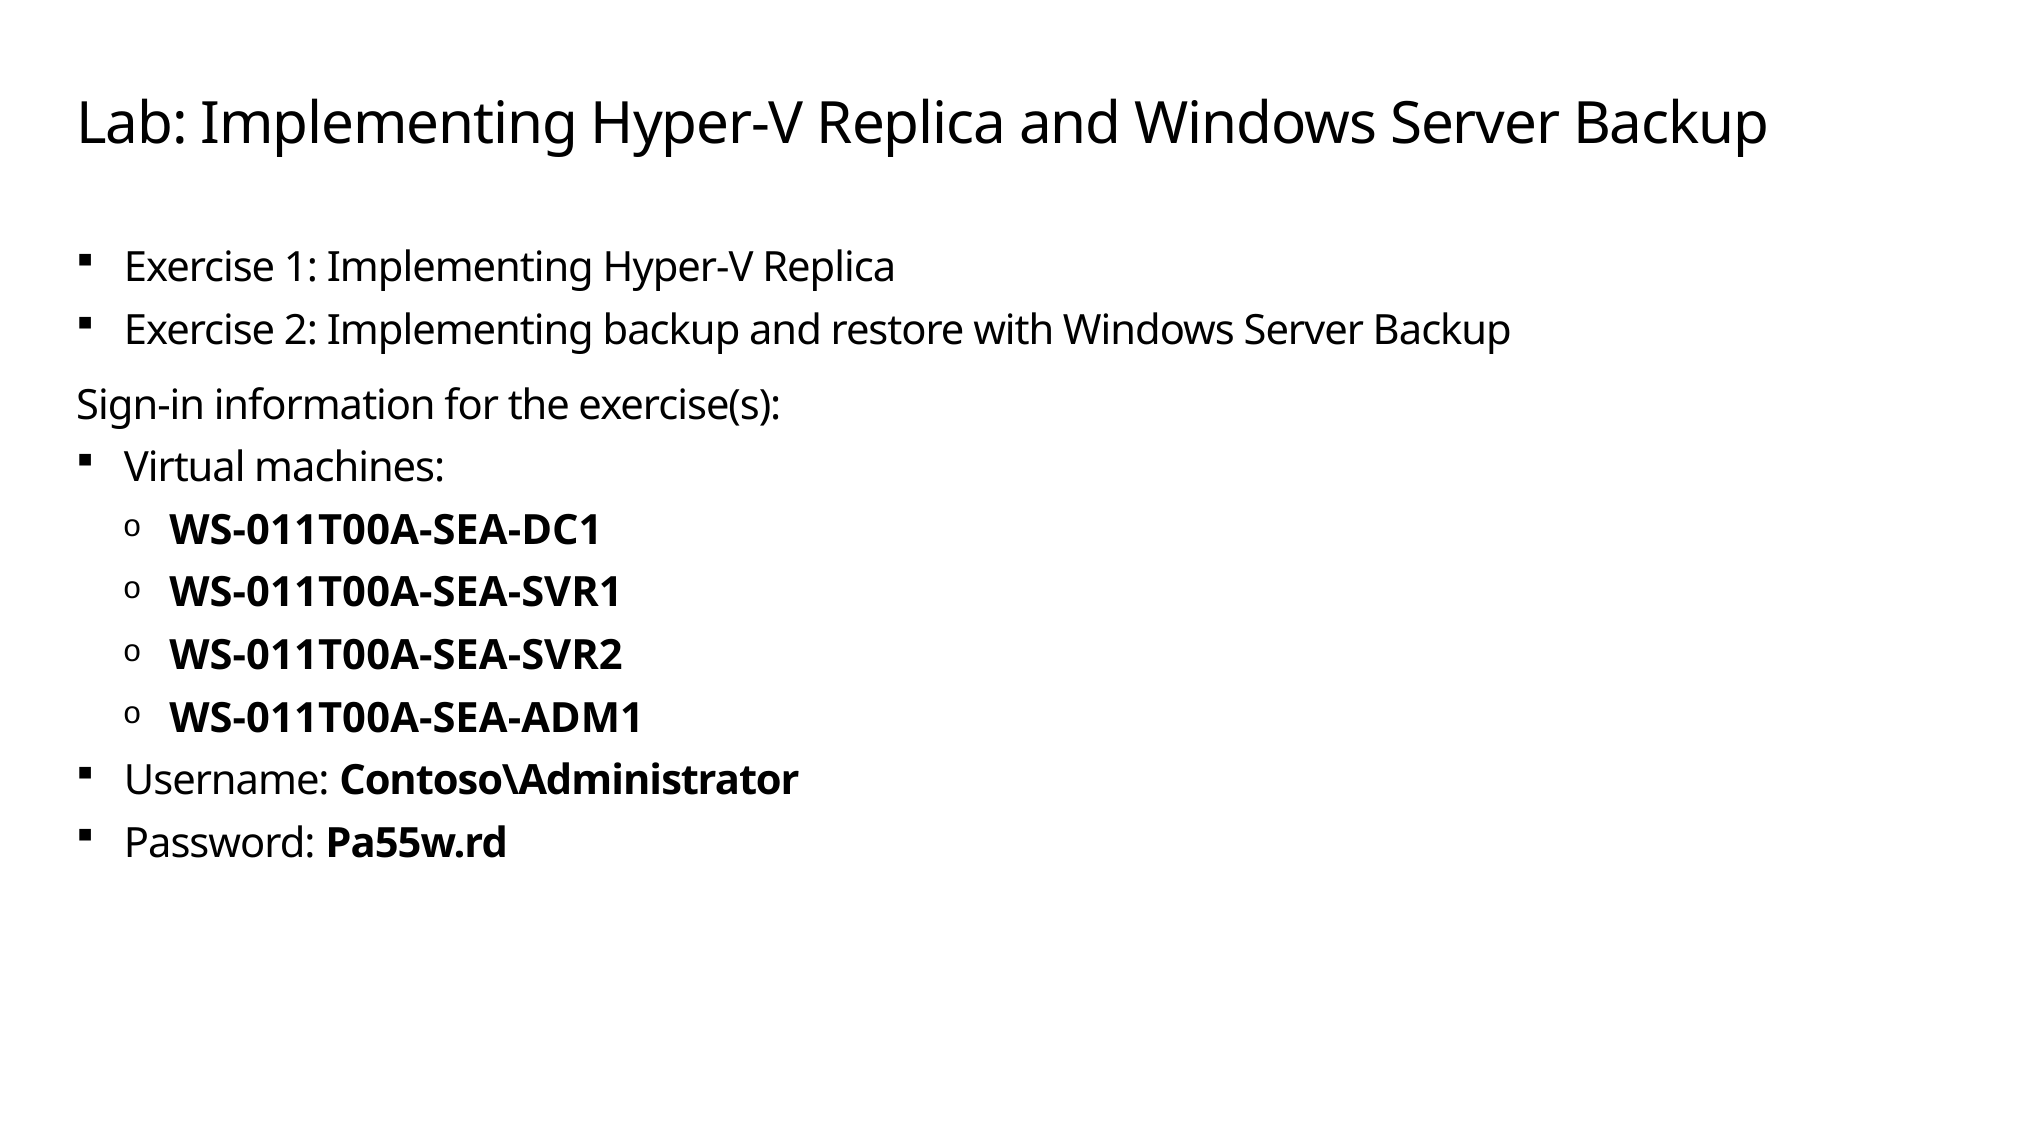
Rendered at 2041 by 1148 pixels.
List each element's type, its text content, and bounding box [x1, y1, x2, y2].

list Exercise 1: Implementing Hyper-V Replica Exercise 2: Implementing backup and restore with Windows Server Backup Sign-in information for the exercise(s): Virtual machines: WS-011T00A-SEA-DC1 WS-011T00A-SEA-SVR1 WS-011T00A-SEA-SVR2 WS-011T00A-SEA-ADM1 Username: Contoso\Administrator Password: Pa55w.rd [76, 240, 1970, 1074]
title Lab: Implementing Hyper-V Replica and Windows Server Backup [76, 93, 1968, 161]
